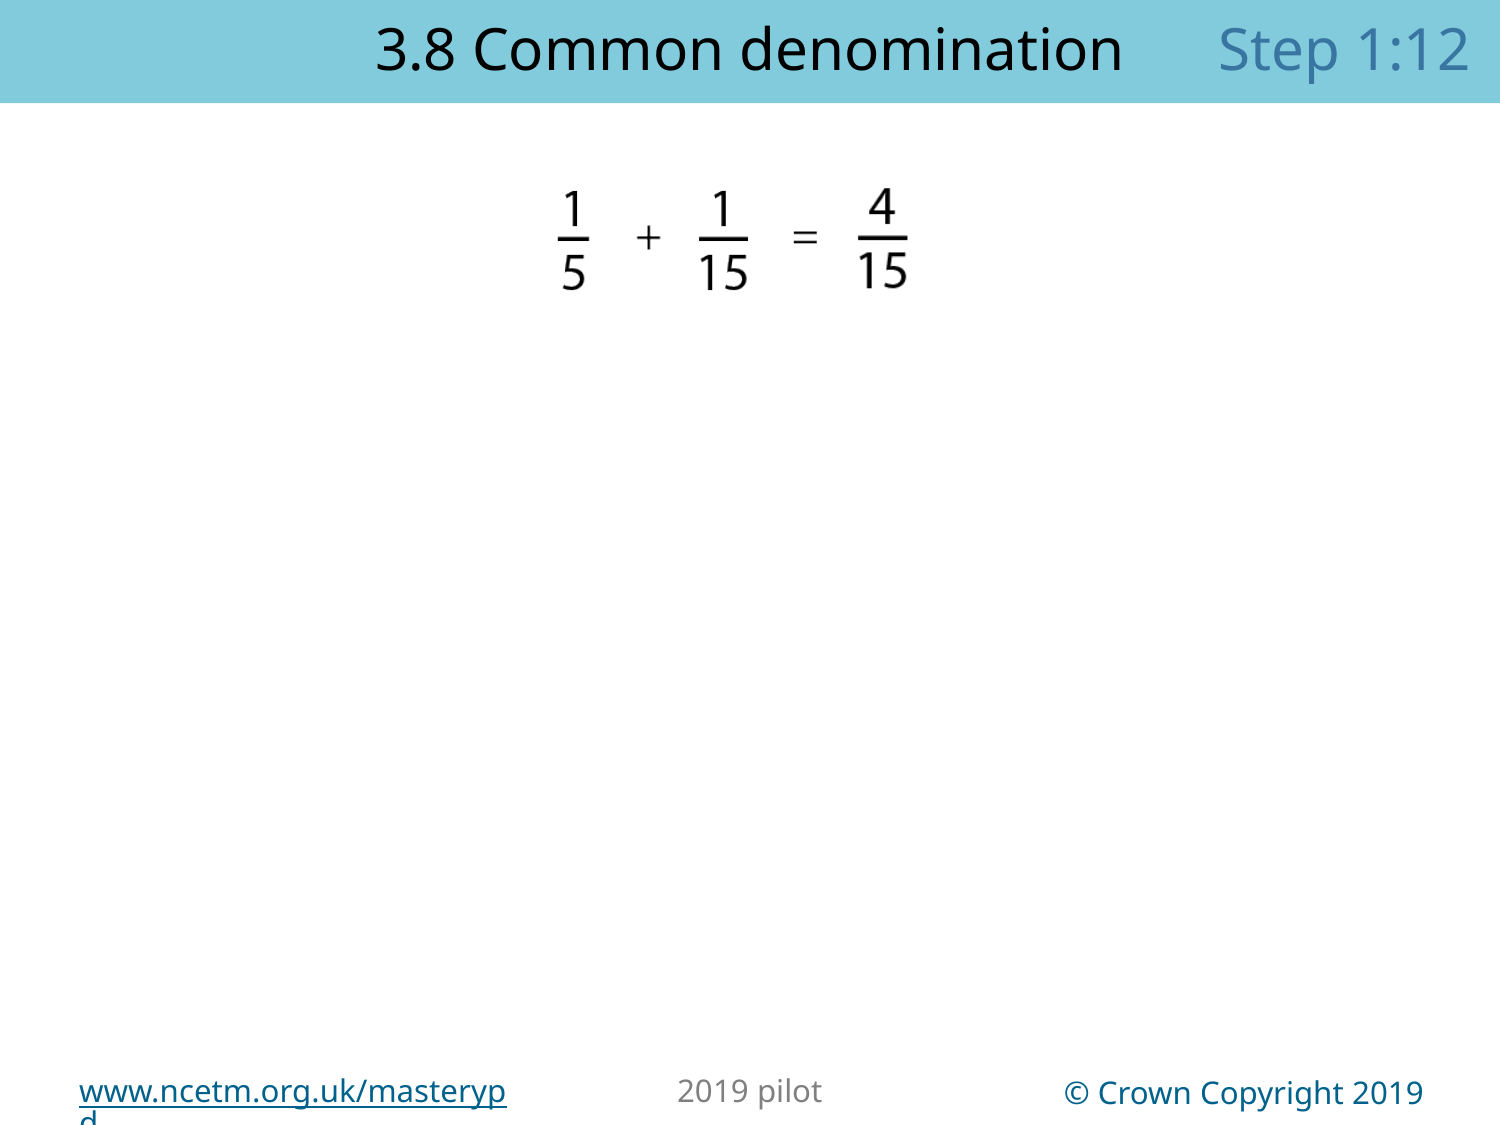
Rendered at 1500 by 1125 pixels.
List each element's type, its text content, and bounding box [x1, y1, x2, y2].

picture [227, 145, 1235, 943]
list Step 1:12 [0, 0, 1500, 104]
